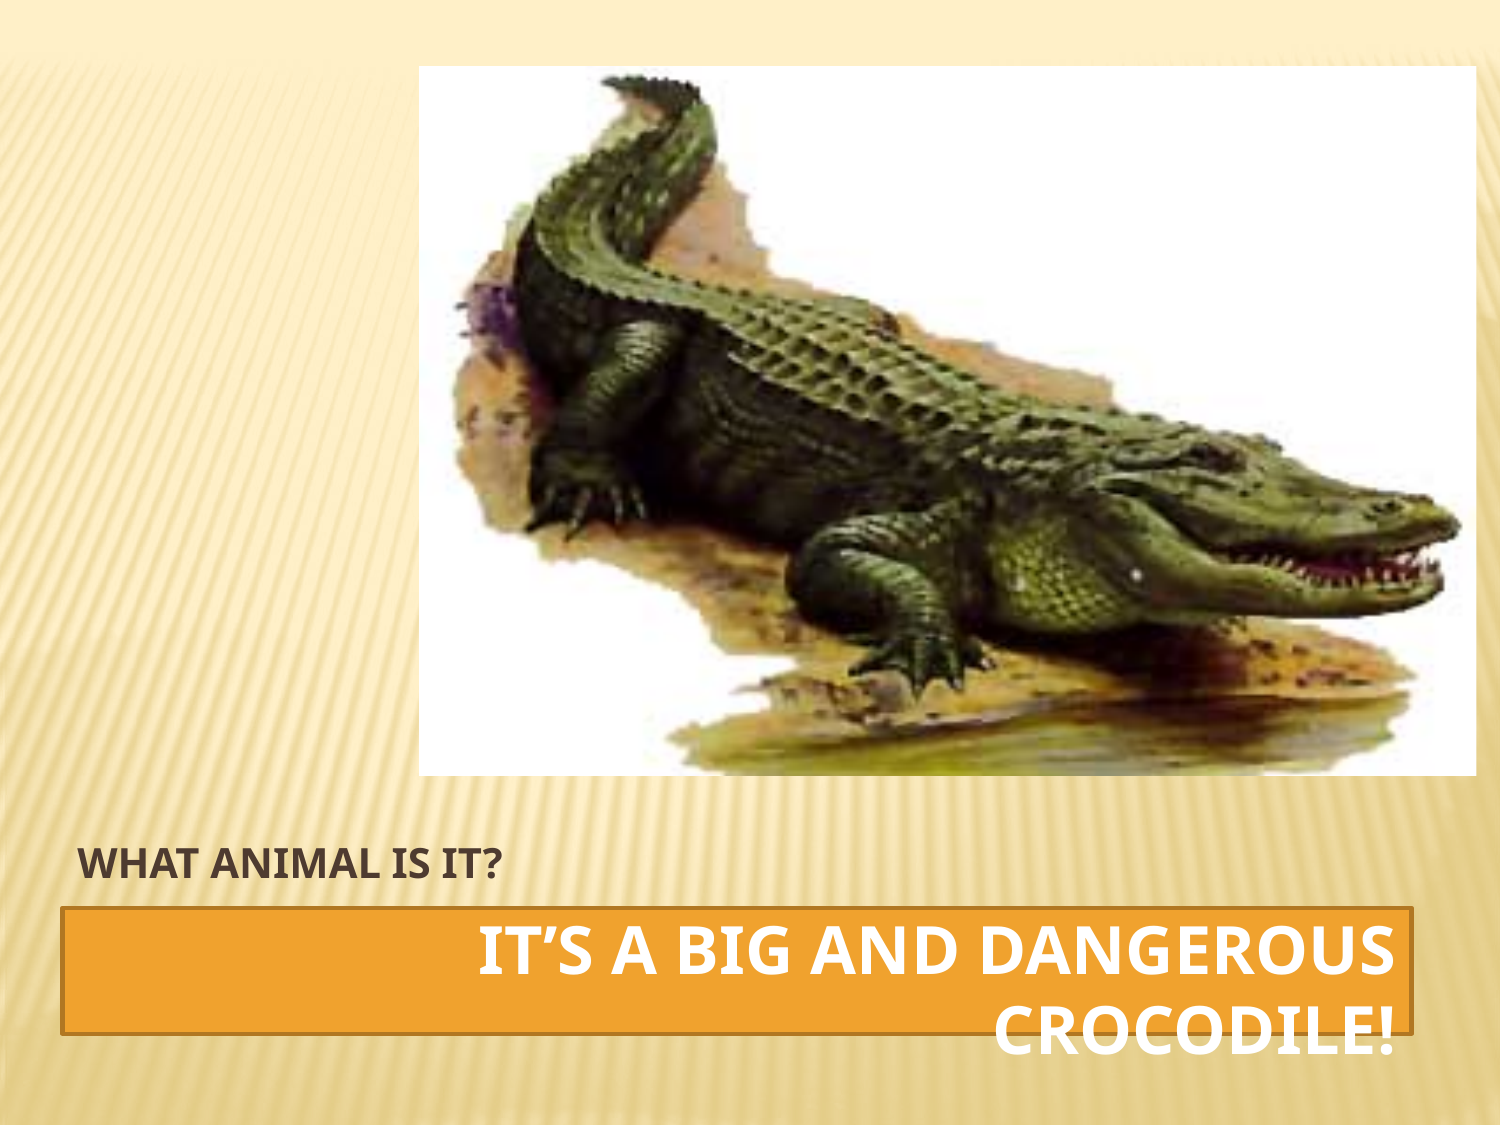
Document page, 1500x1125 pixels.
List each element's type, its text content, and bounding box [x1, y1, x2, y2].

title What animal is it? [62, 819, 1025, 905]
list IT’S A BIG AND DANGEROUS CROCODILE! [60, 906, 1414, 1036]
picture [418, 66, 1477, 776]
